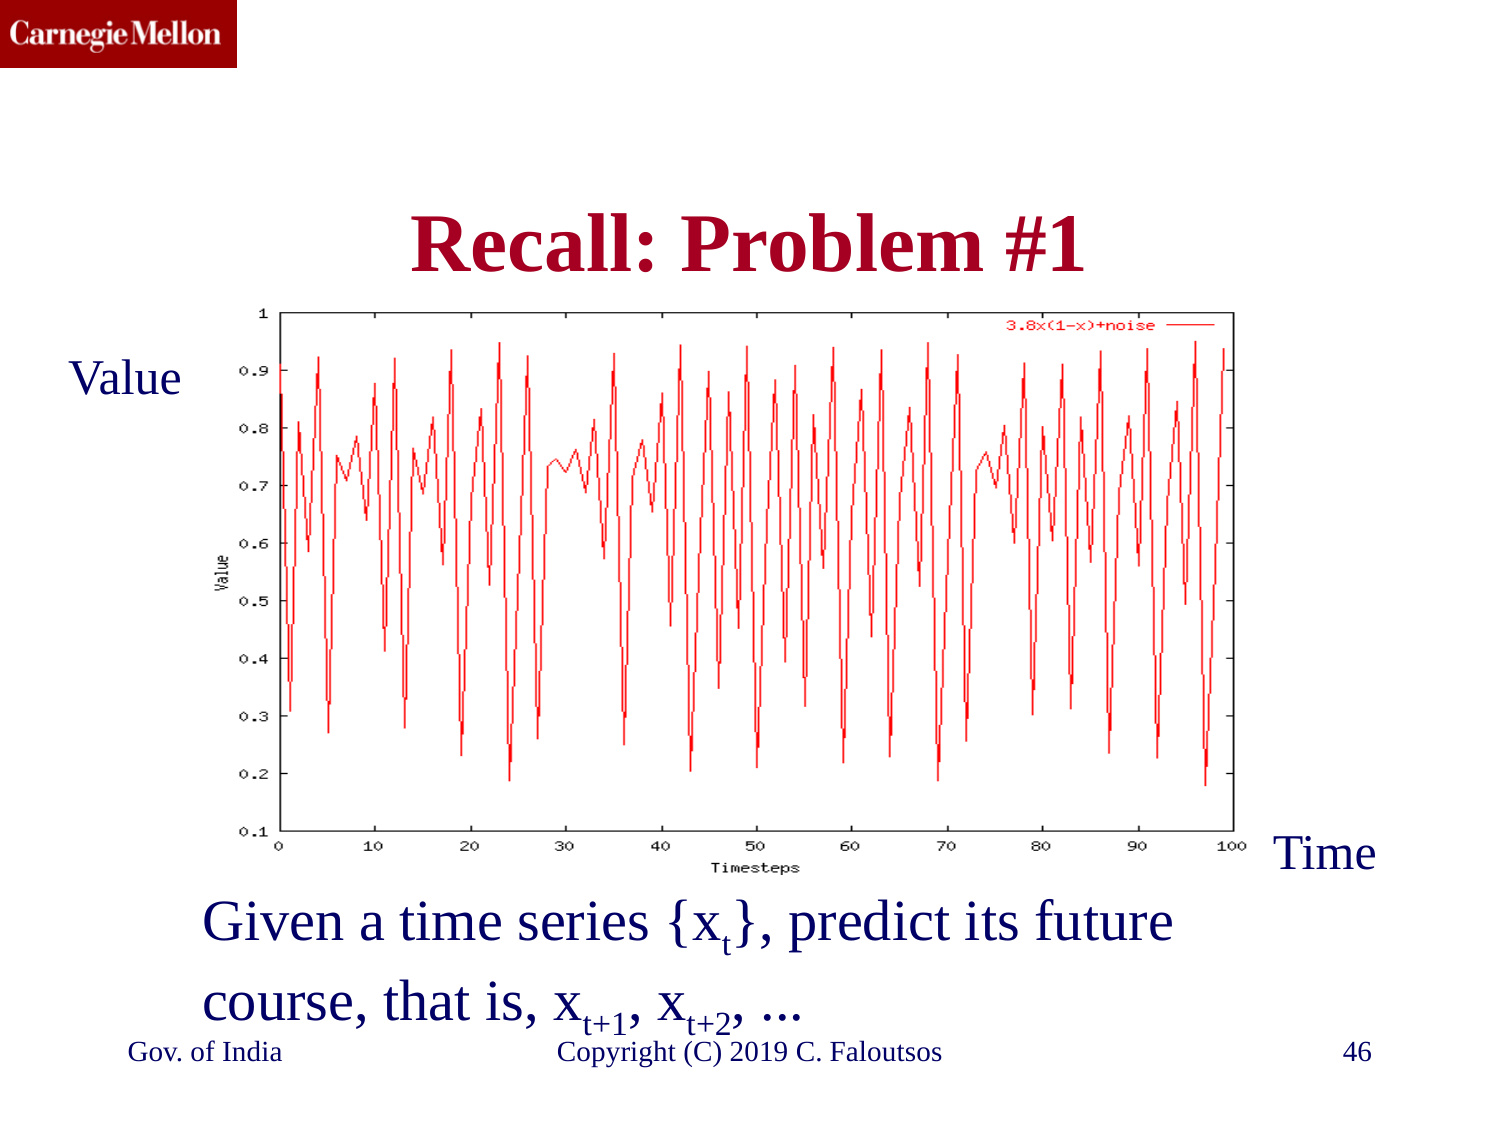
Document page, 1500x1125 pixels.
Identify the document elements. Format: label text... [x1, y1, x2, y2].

title Recall: Problem #1 [112, 187, 1388, 288]
text_box Value [24, 337, 194, 413]
slide_number 46 [1074, 1024, 1388, 1101]
picture [0, 0, 237, 68]
picture [199, 299, 1263, 876]
text_box Given a time series {xt}, predict its future course, that is, xt+1, xt+2, ... [187, 874, 1238, 1049]
footer Copyright (C) 2019 C. Faloutsos [512, 1049, 988, 1101]
text_box Time [1212, 812, 1438, 888]
slide_number Gov. of India [112, 1024, 426, 1101]
